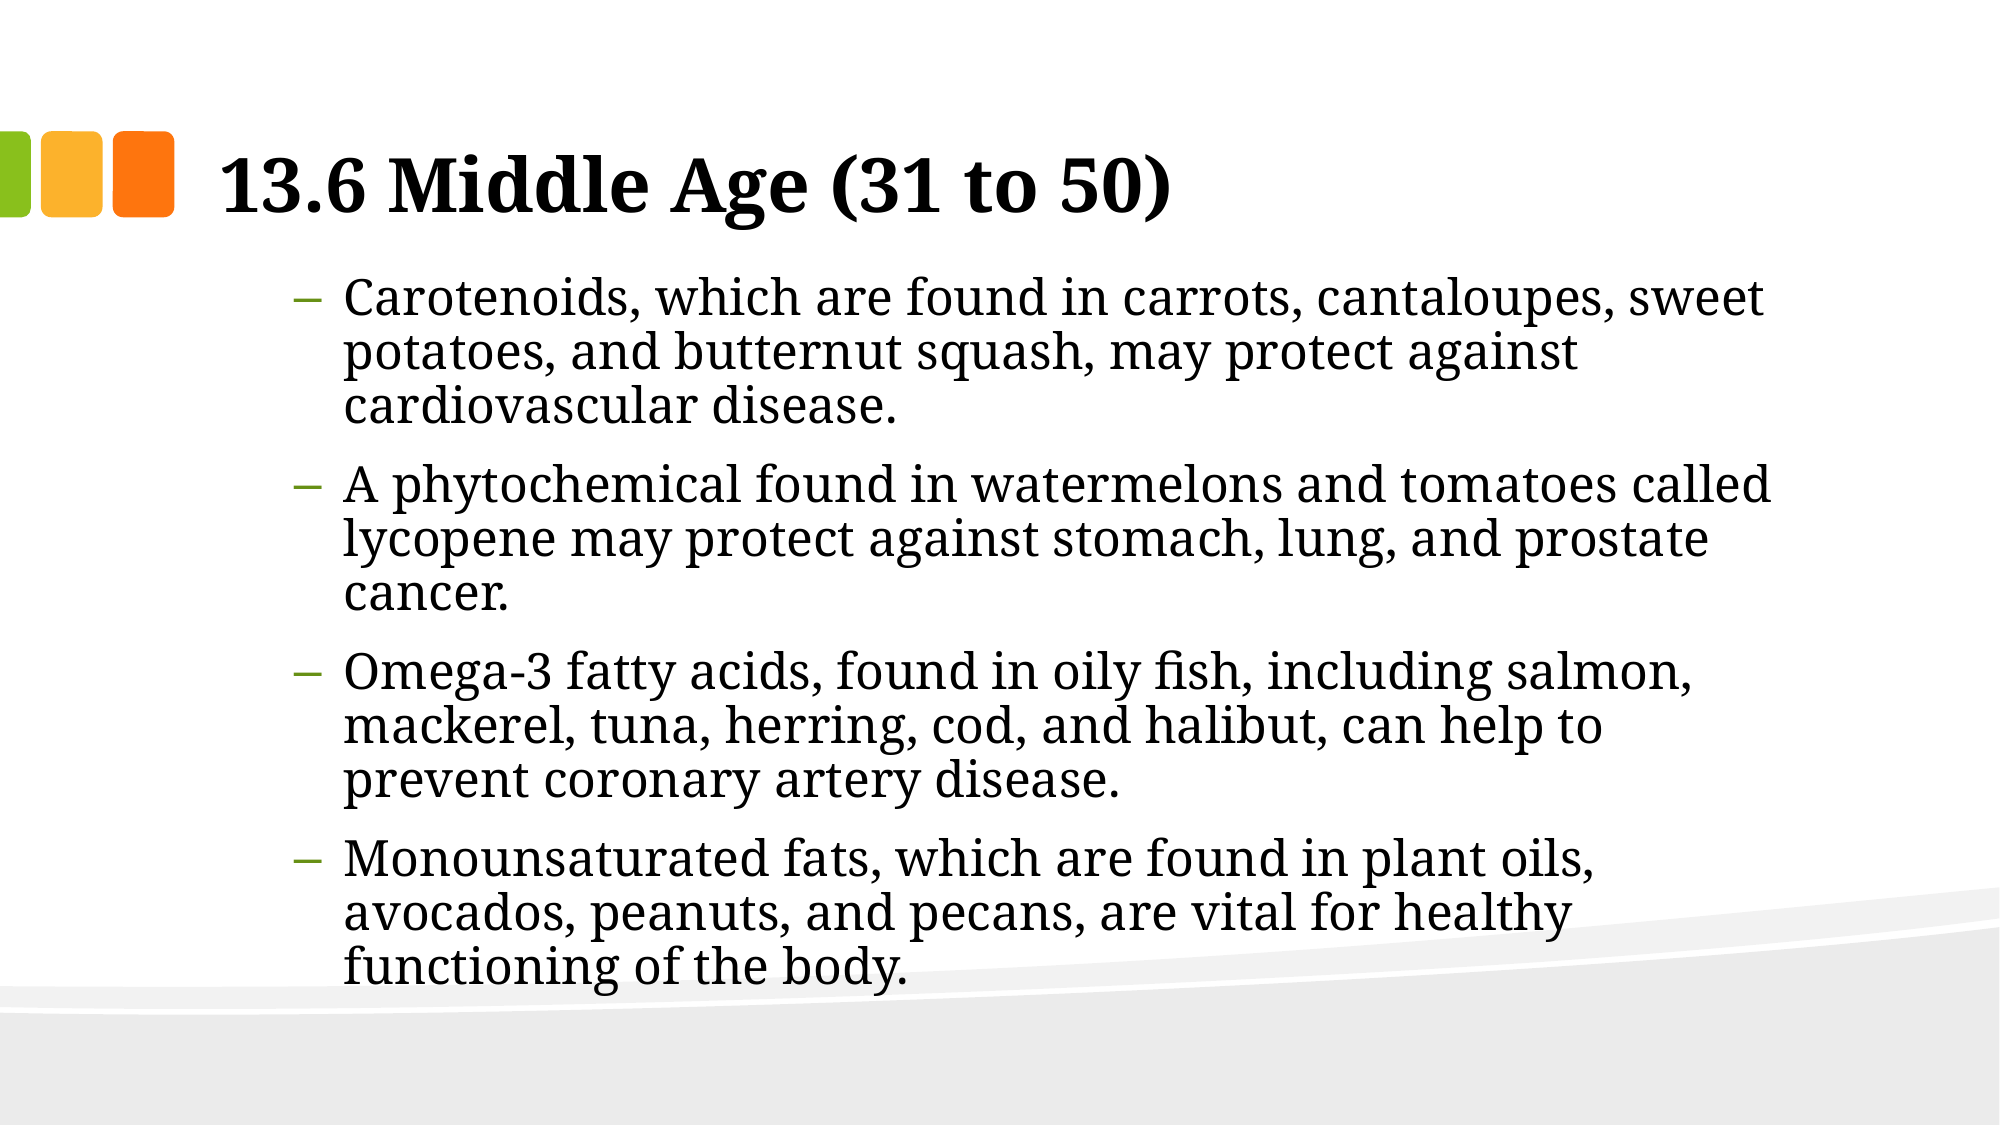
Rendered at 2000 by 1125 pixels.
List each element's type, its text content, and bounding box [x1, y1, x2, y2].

title 13.6 Middle Age (31 to 50) [199, 24, 1800, 238]
list Carotenoids, which are found in carrots, cantaloupes, sweet potatoes, and butternut squash, may protect against cardiovascular disease. A phytochemical found in watermelons and tomatoes called lycopene may protect against stomach, lung, and prostate cancer. Omega-3 fatty acids, found in oily fish, including salmon, mackerel, tuna, herring, cod, and halibut, can help to prevent coronary artery disease. Monounsaturated fats, which are found in plant oils, avocados, peanuts, and pecans, are vital for healthy functioning of the body. [199, 262, 1800, 1013]
